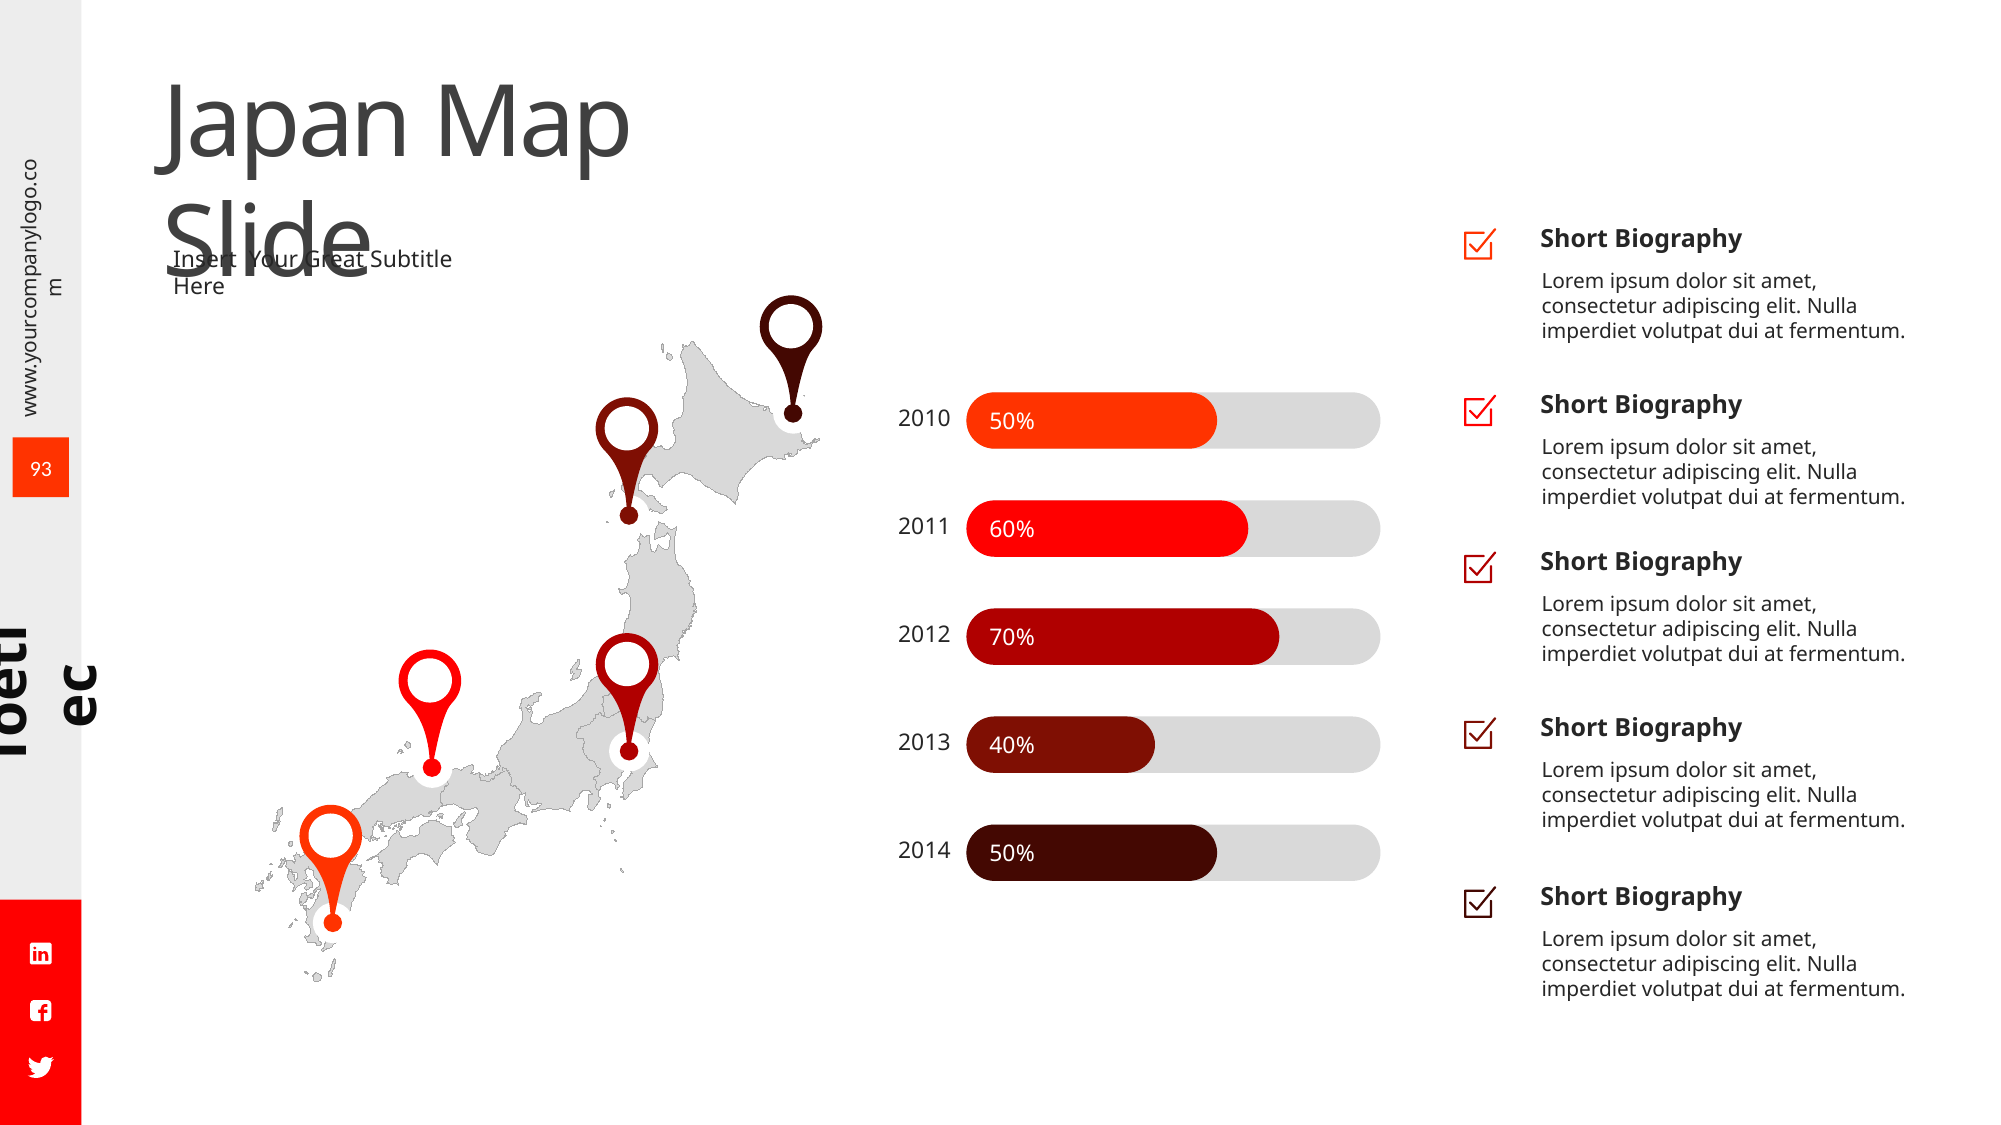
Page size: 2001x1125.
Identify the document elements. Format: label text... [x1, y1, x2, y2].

text_box Short Biography [1525, 861, 1810, 930]
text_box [1464, 551, 1497, 583]
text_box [281, 812, 380, 944]
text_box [577, 404, 677, 536]
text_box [895, 392, 1381, 881]
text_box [741, 302, 841, 434]
text_box Lorem ipsum dolor sit amet, consectetur adipiscing elit. Nulla imperdiet volutpat dui at fermentum. [1526, 426, 1938, 517]
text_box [1464, 394, 1497, 427]
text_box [380, 657, 480, 788]
text_box Lorem ipsum dolor sit amet, consectetur adipiscing elit. Nulla imperdiet volutpat dui at fermentum. [1526, 749, 1938, 839]
text_box Insert Your Great Subtitle Here [158, 237, 512, 307]
text_box Short Biography [1525, 203, 1810, 272]
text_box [1464, 717, 1497, 749]
text_box Japan Map Slide [147, 116, 677, 236]
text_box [1464, 886, 1497, 918]
text_box Short Biography [1525, 369, 1810, 438]
slide_number 93 [12, 437, 69, 498]
text_box Lorem ipsum dolor sit amet, consectetur adipiscing elit. Nulla imperdiet volutpat dui at fermentum. [1526, 583, 1938, 673]
text_box Lorem ipsum dolor sit amet, consectetur adipiscing elit. Nulla imperdiet volutpat dui at fermentum. [1526, 918, 1938, 1008]
text_box Lorem ipsum dolor sit amet, consectetur adipiscing elit. Nulla imperdiet volutpat dui at fermentum. [1526, 260, 1938, 350]
text_box Short Biography [1525, 692, 1810, 761]
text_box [577, 640, 677, 772]
text_box Short Biography [1525, 526, 1810, 595]
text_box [1464, 228, 1497, 260]
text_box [254, 340, 820, 982]
